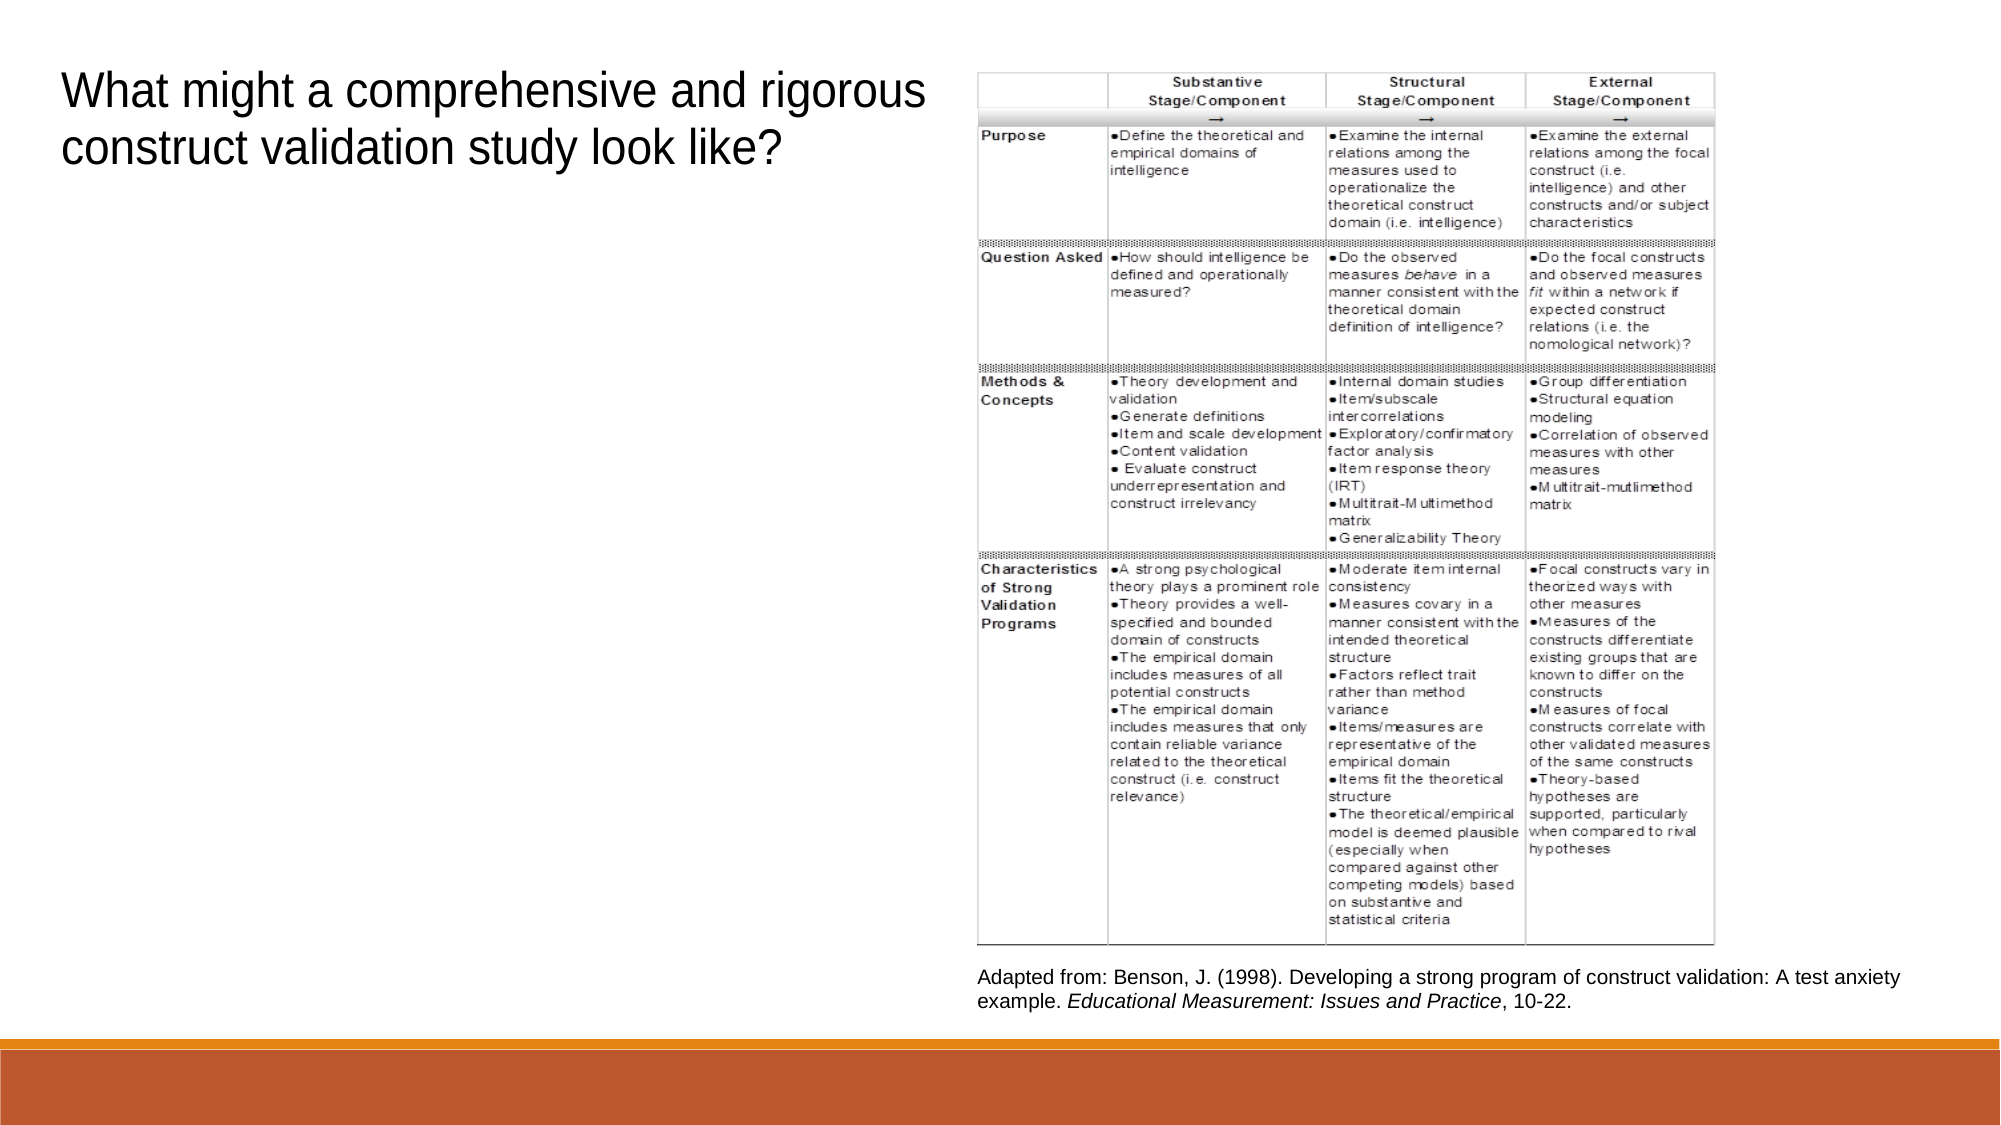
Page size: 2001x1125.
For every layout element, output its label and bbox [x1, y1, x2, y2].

picture [60, 60, 963, 177]
picture [976, 71, 1719, 949]
picture [976, 965, 1954, 1015]
